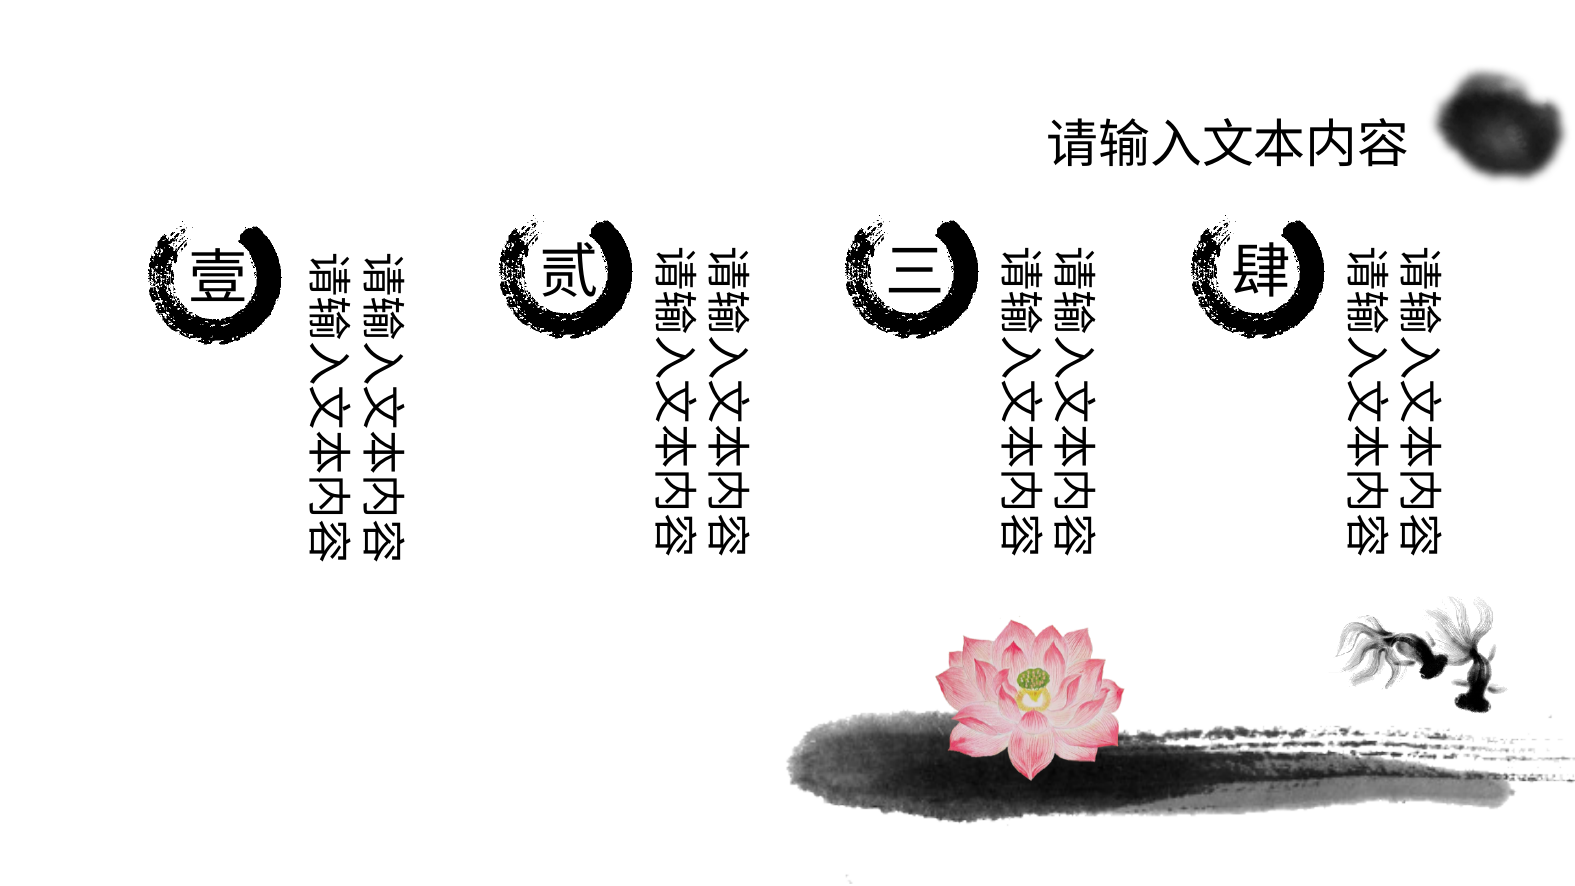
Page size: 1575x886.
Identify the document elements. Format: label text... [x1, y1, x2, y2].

picture [487, 203, 640, 357]
text_box 请输入文本内容 请输入文本内容 [626, 231, 765, 615]
picture [742, 545, 1575, 884]
picture [136, 209, 289, 362]
picture [1419, 61, 1575, 196]
picture [833, 203, 986, 357]
text_box 请输入文本内容 请输入文本内容 [281, 237, 420, 606]
text_box 请输入文本内容 [1032, 103, 1419, 181]
text_box 请输入文本内容 请输入文本内容 [1318, 231, 1457, 545]
picture [1179, 203, 1332, 357]
text_box 请输入文本内容 请输入文本内容 [972, 231, 1111, 606]
